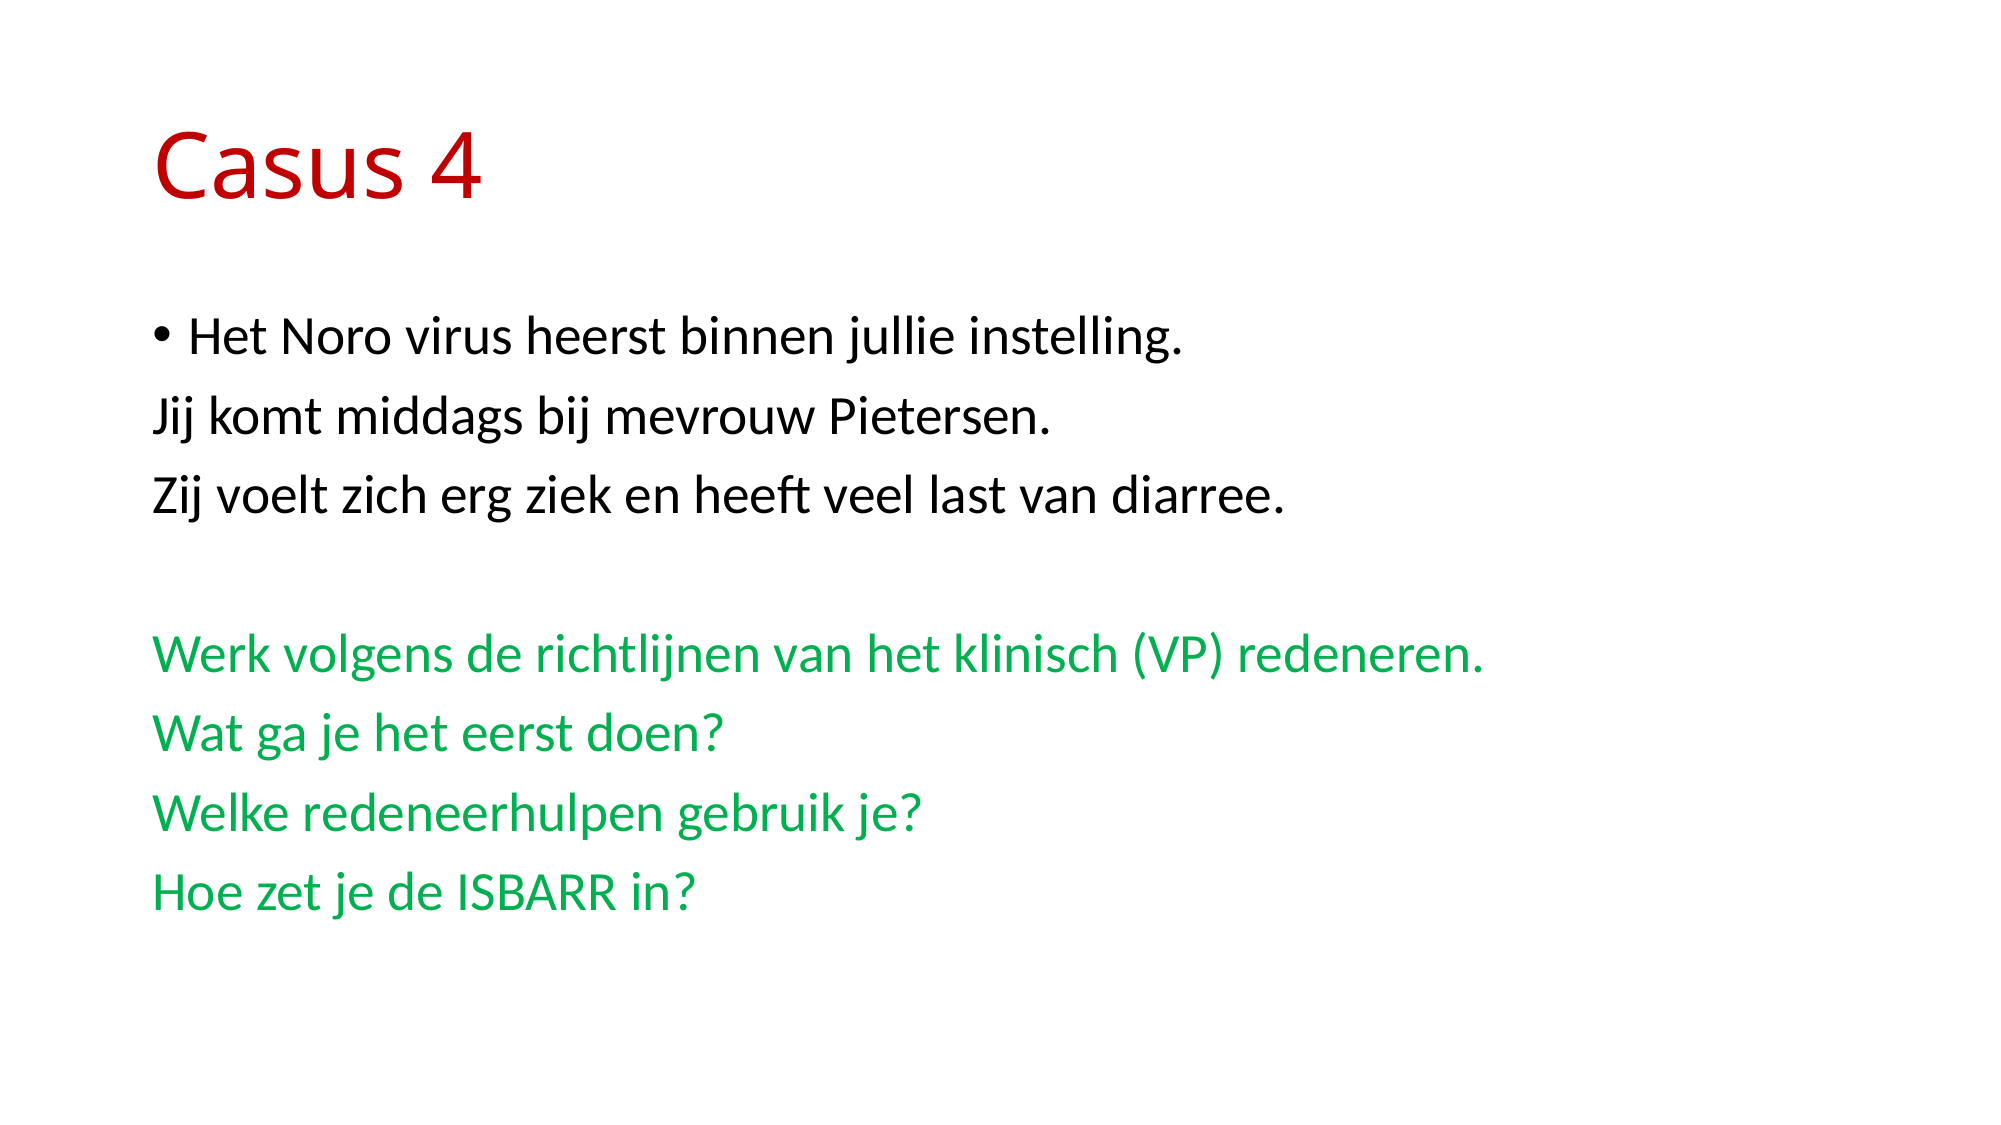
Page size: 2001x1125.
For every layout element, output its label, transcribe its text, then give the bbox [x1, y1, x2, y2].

title Casus 4 [137, 59, 1863, 278]
list Het Noro virus heerst binnen jullie instelling. Jij komt middags bij mevrouw Pietersen. Zij voelt zich erg ziek en heeft veel last van diarree. Werk volgens de richtlijnen van het klinisch (VP) redeneren. Wat ga je het eerst doen? Welke redeneerhulpen gebruik je? Hoe zet je de ISBARR in? [137, 299, 1863, 1014]
